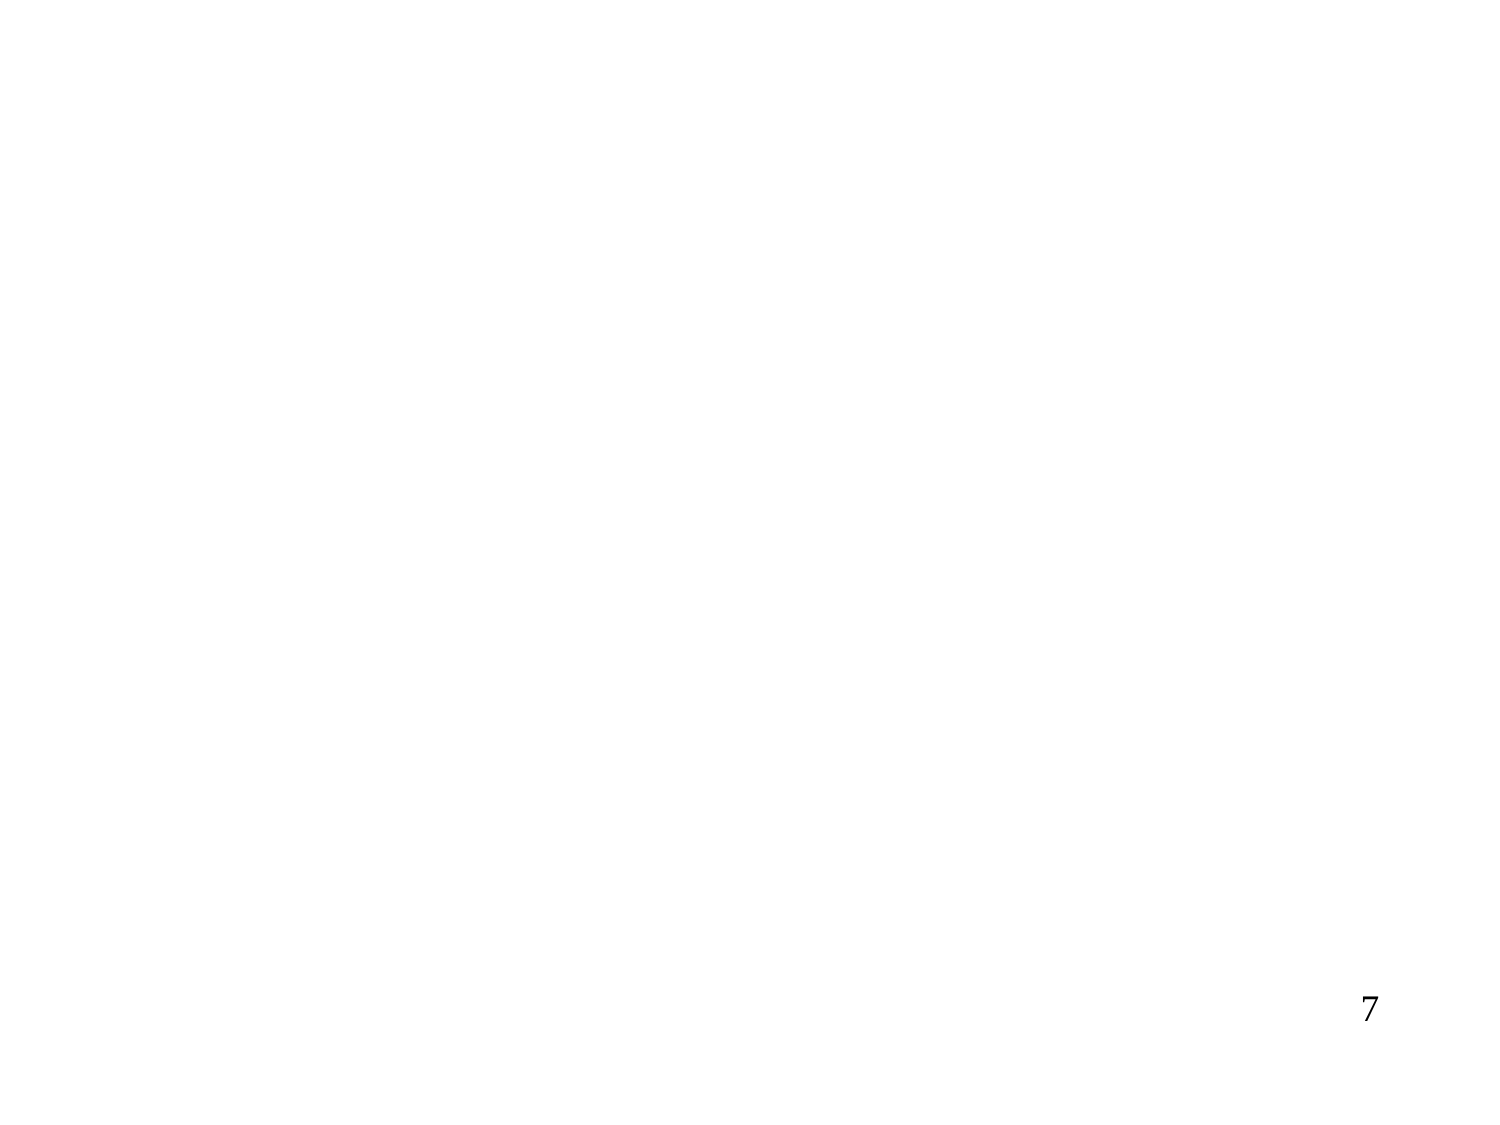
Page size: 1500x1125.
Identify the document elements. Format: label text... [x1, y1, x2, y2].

text_box 7 [1345, 976, 1395, 1036]
